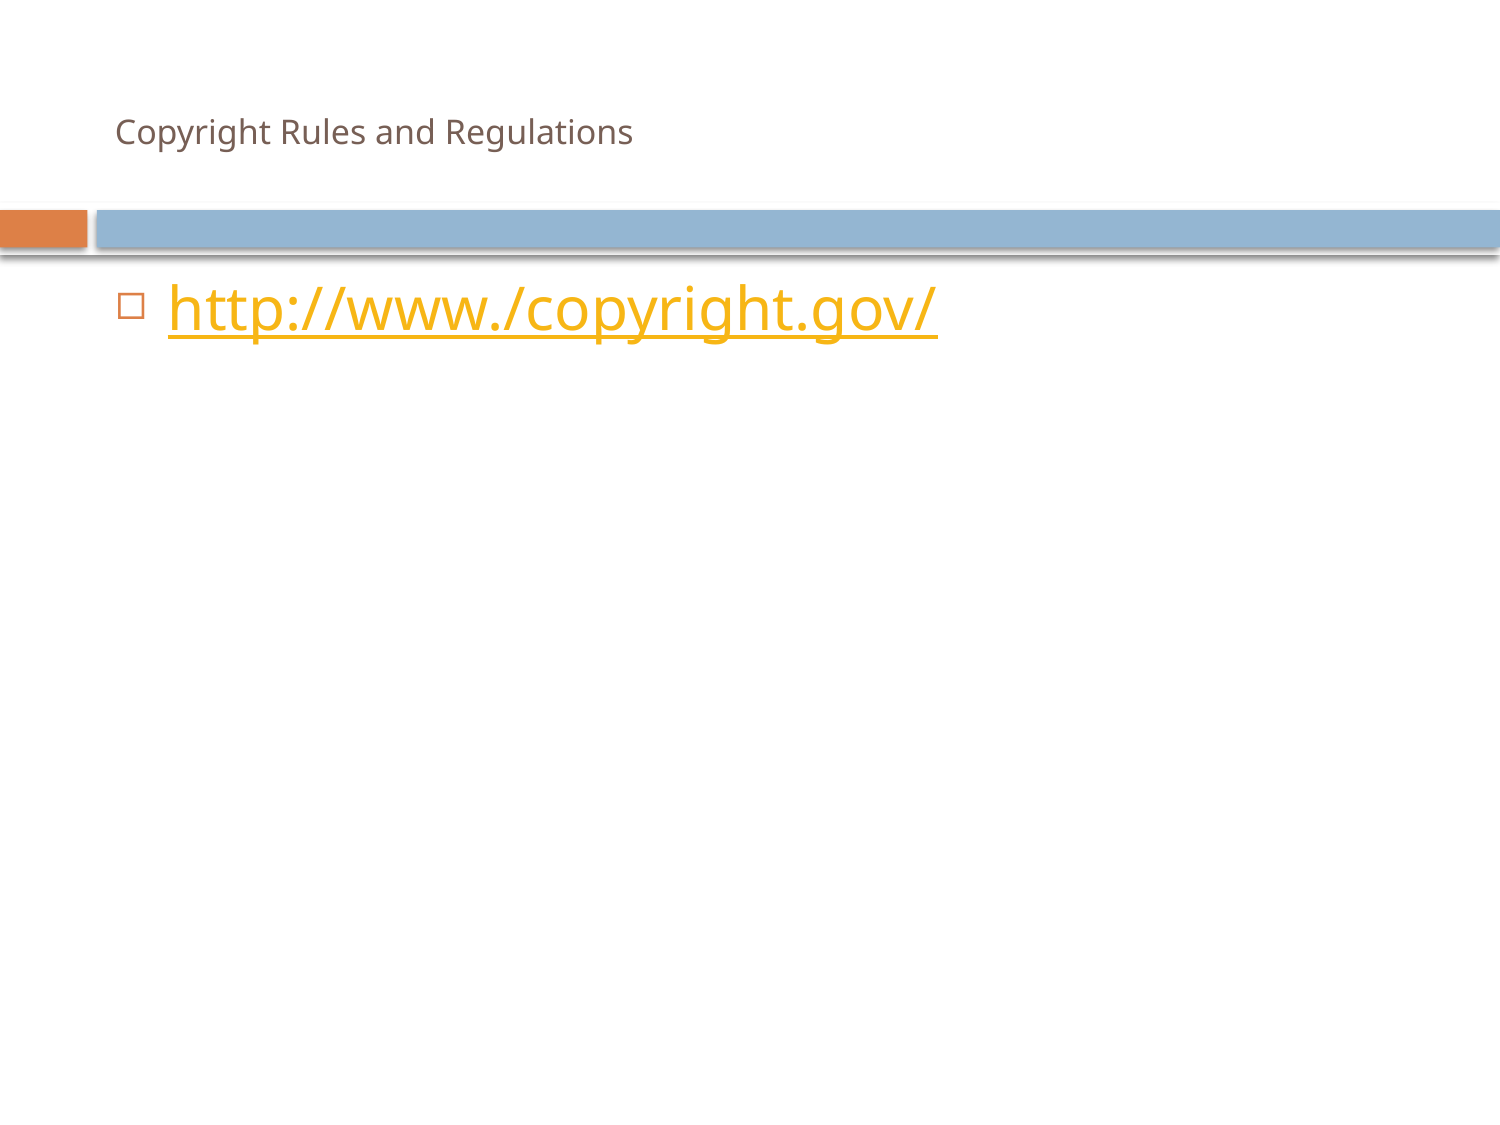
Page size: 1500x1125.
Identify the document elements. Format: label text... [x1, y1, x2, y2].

list http://www./copyright.gov/ [100, 262, 1438, 1000]
title Copyright Rules and Regulations [99, 62, 1438, 200]
